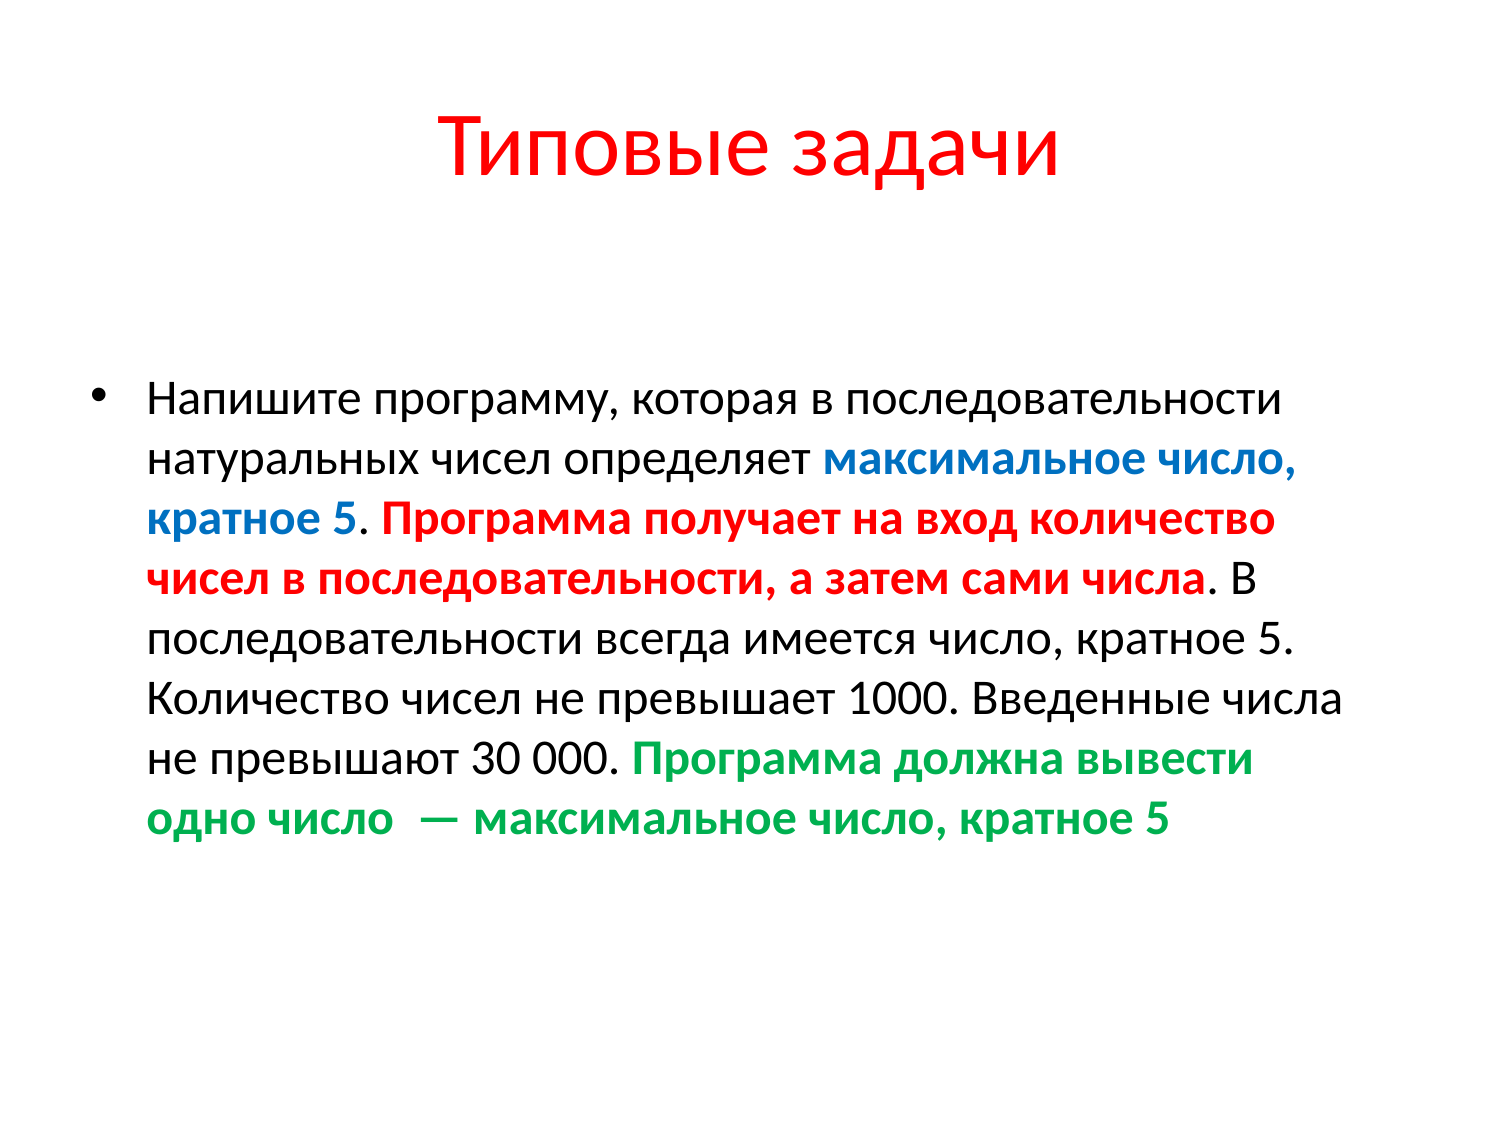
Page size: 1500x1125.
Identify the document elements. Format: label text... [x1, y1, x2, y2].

title Типовые задачи [75, 45, 1425, 233]
list Напишите программу, которая в последовательности натуральных чисел определяет максимальное число, кратное 5. Программа получает на вход количество чисел в последовательности, а затем сами числа. В последовательности всегда имеется число, кратное 5. Количество чисел не превышает 1000. Введенные числа не превышают 30 000. Программа должна вывести одно число — максимальное число, кратное 5 [75, 356, 1376, 1005]
